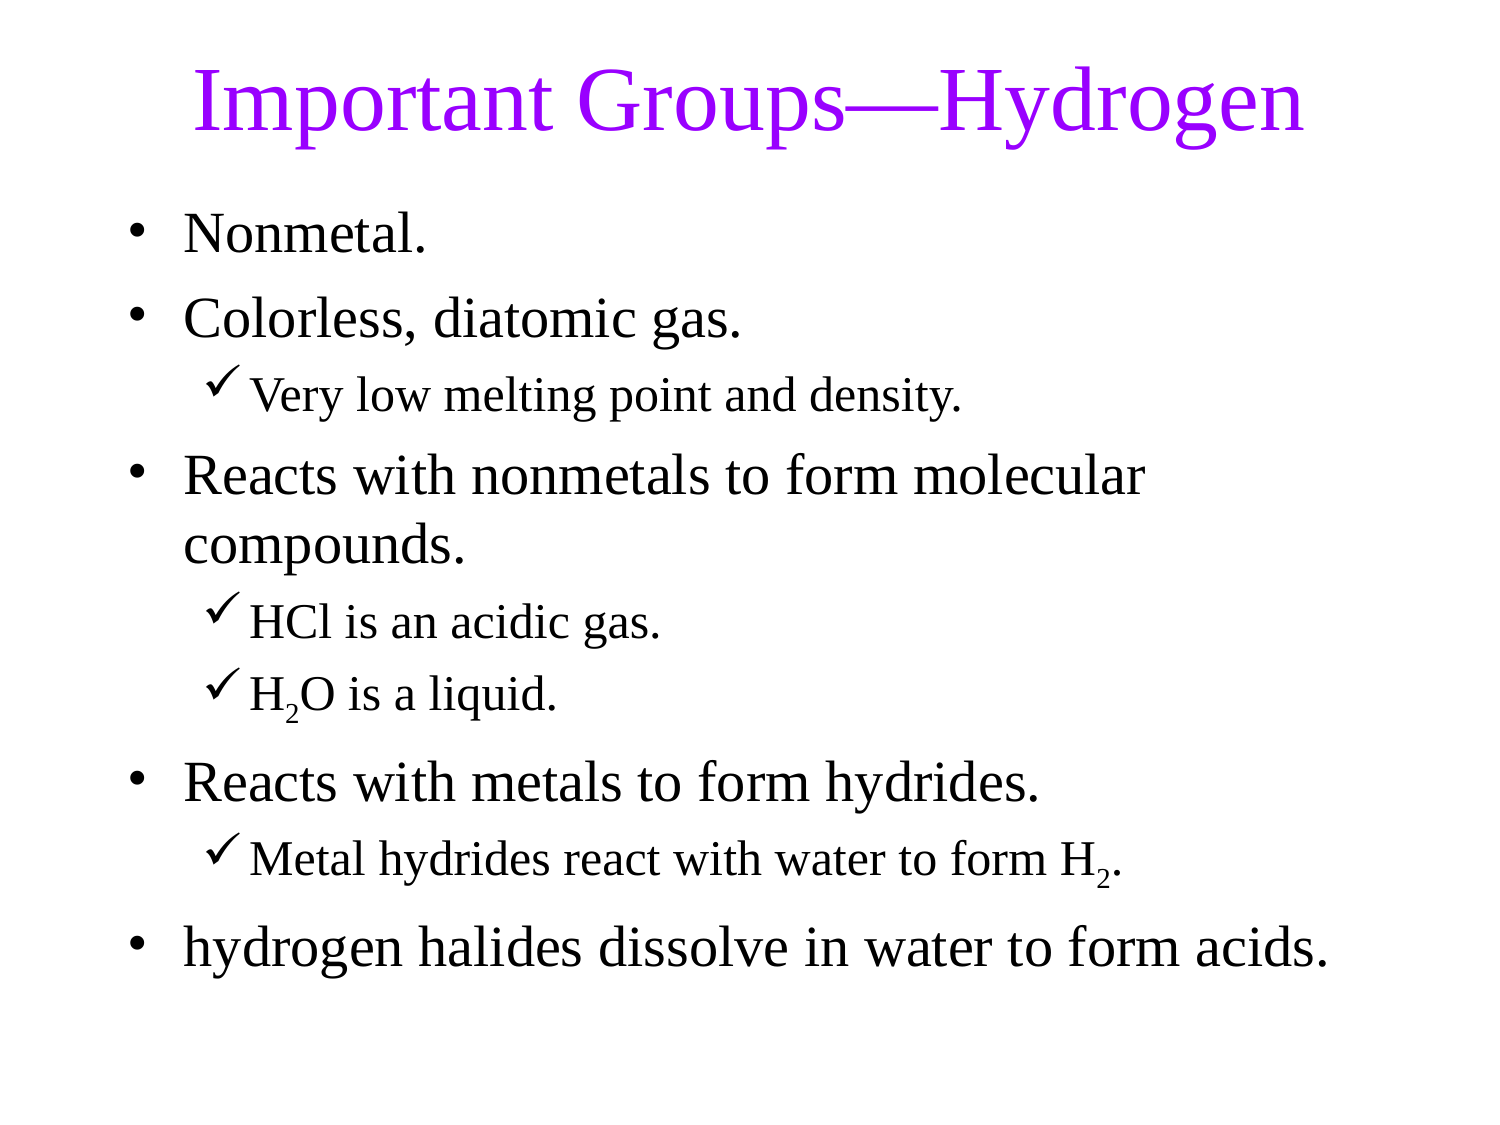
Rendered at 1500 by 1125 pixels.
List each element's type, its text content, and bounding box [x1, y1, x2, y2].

text_box Nonmetal. Colorless, diatomic gas. Very low melting point and density. Reacts with nonmetals to form molecular compounds. HCl is an acidic gas. H2O is a liquid. Reacts with metals to form hydrides. Metal hydrides react with water to form H2. hydrogen halides dissolve in water to form acids. [112, 187, 1388, 1000]
text_box Important Groups—Hydrogen [112, 24, 1388, 163]
